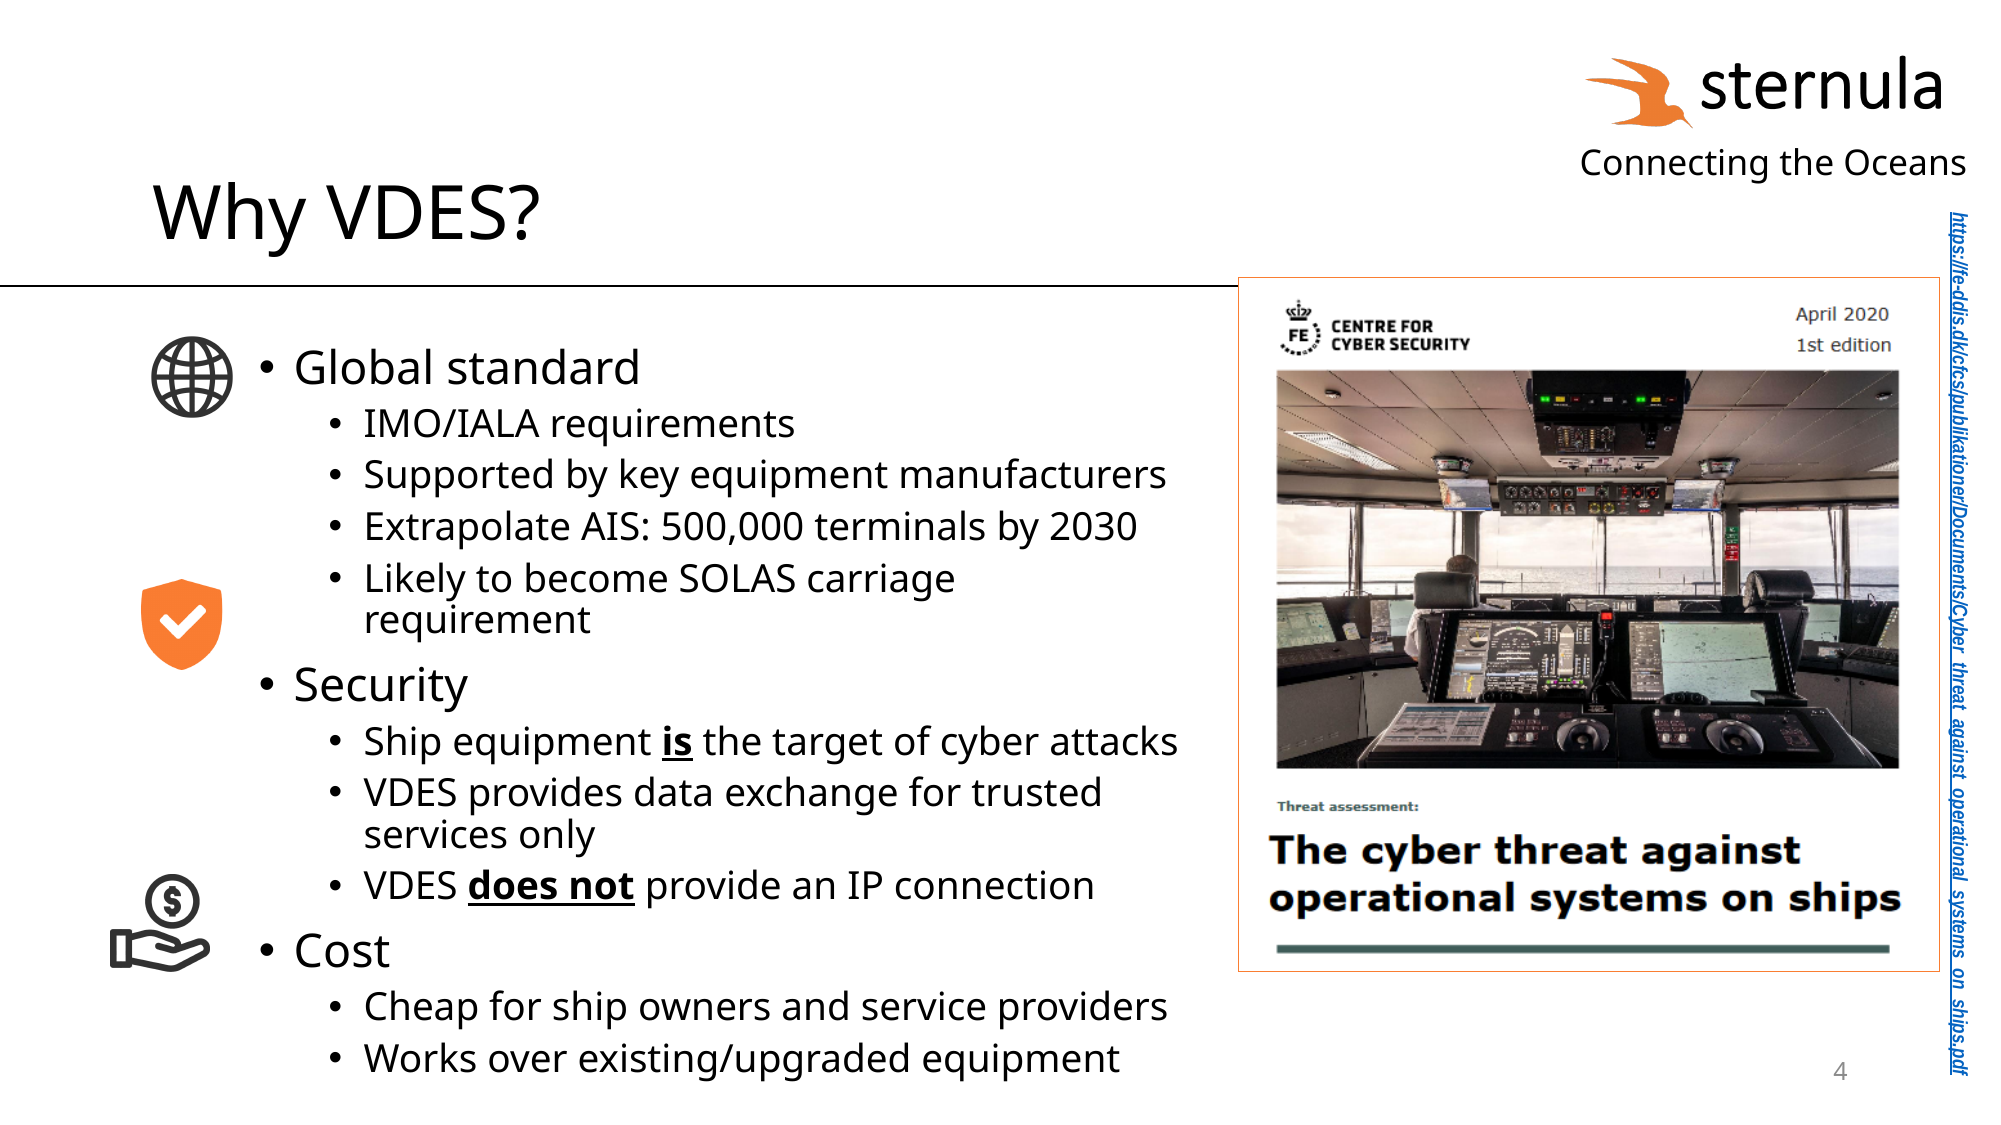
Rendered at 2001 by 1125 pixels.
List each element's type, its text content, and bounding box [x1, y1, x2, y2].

slide_number 4 [1412, 1042, 1863, 1103]
picture [136, 579, 227, 670]
picture [1893, 158, 1903, 164]
picture [110, 874, 210, 972]
picture [1913, 166, 1922, 173]
picture [1934, 158, 1944, 175]
picture [1585, 13, 1992, 175]
picture [151, 336, 233, 418]
text_box https://fe-ddis.dk/cfcs/publikationer/Documents/Cyber_threat_against_operational_systems_on_ships.pdf [1941, 197, 1982, 1125]
picture [1238, 277, 1940, 972]
list Global standard IMO/IALA requirements Supported by key equipment manufacturers Extrapolate AIS: 500,000 terminals by 2030 Likely to become SOLAS carriage requirement Security Ship equipment is the target of cyber attacks VDES provides data exchange for trusted services only VDES does not provide an IP connection Cost Cheap for ship owners and service providers Works over existing/upgraded equipment [243, 336, 1205, 1097]
title Why VDES? [137, 153, 1863, 278]
